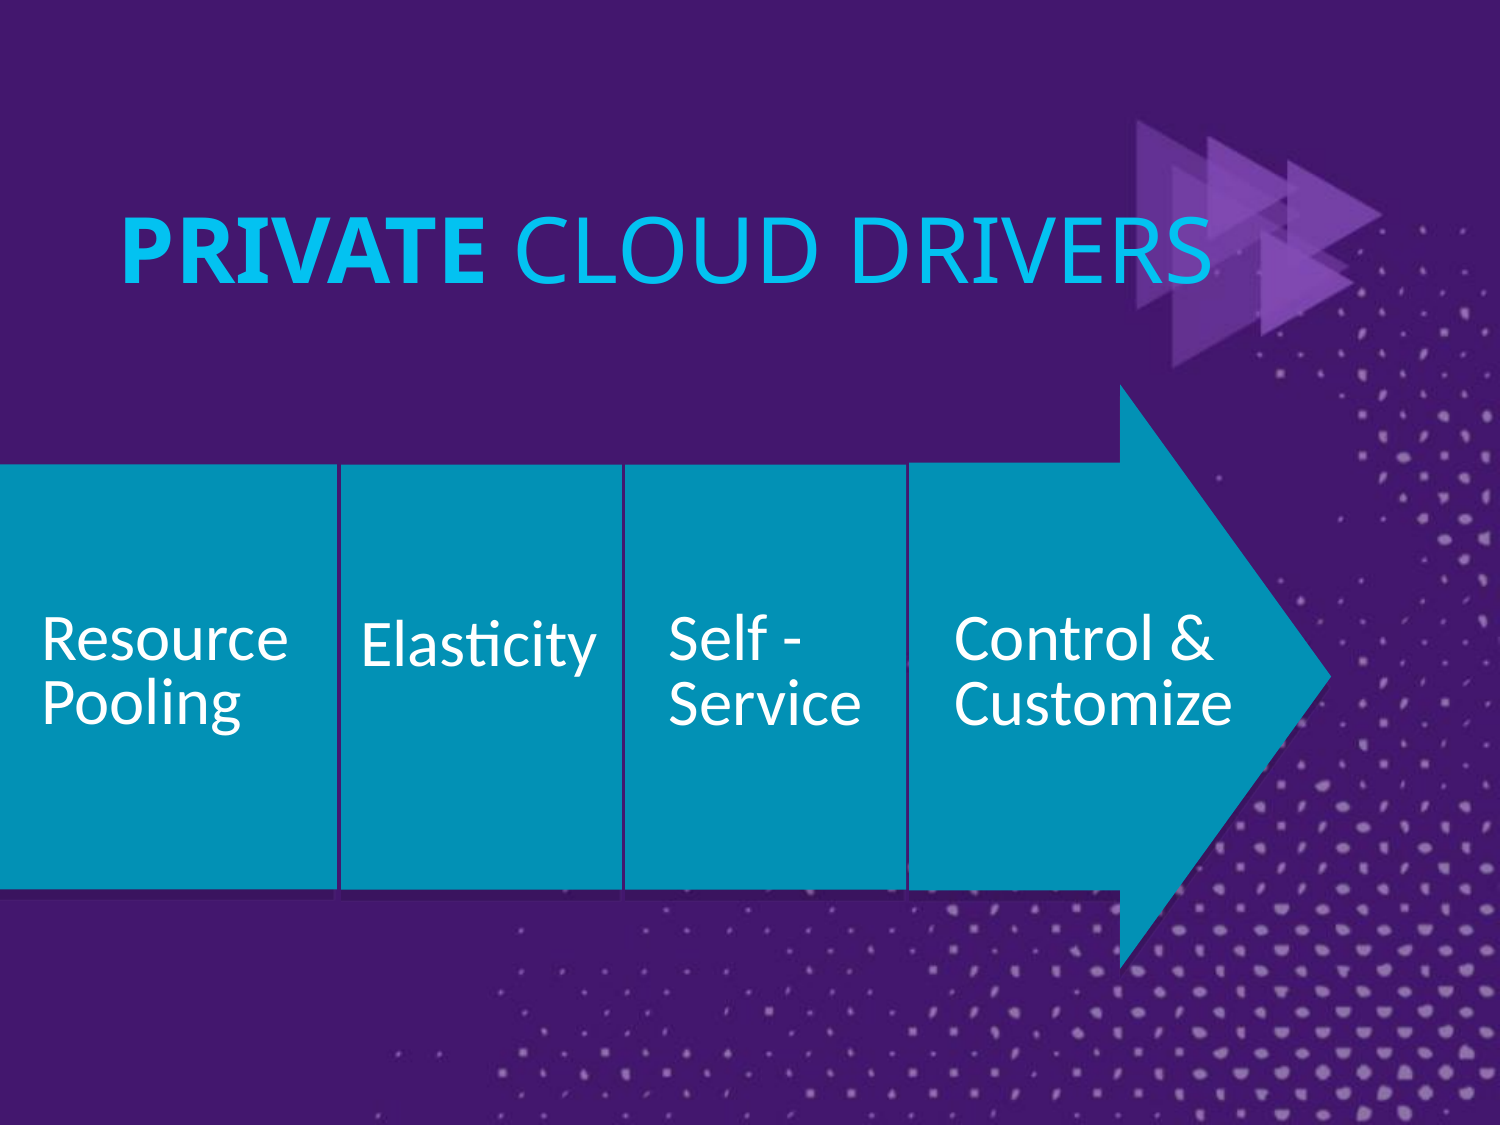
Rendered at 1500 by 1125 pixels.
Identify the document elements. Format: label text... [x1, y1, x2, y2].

text_box Resource Pooling [41, 602, 312, 725]
text_box Self - Service [668, 603, 927, 709]
text_box [340, 464, 623, 890]
text_box [624, 464, 907, 890]
title PRIVATE CLOUD DRIVERS [102, 132, 1251, 383]
text_box Elasticity [360, 603, 619, 692]
text_box [0, 464, 338, 890]
text_box [908, 383, 1332, 970]
picture [0, 0, 1500, 1125]
text_box Control & Customize [954, 603, 1258, 725]
